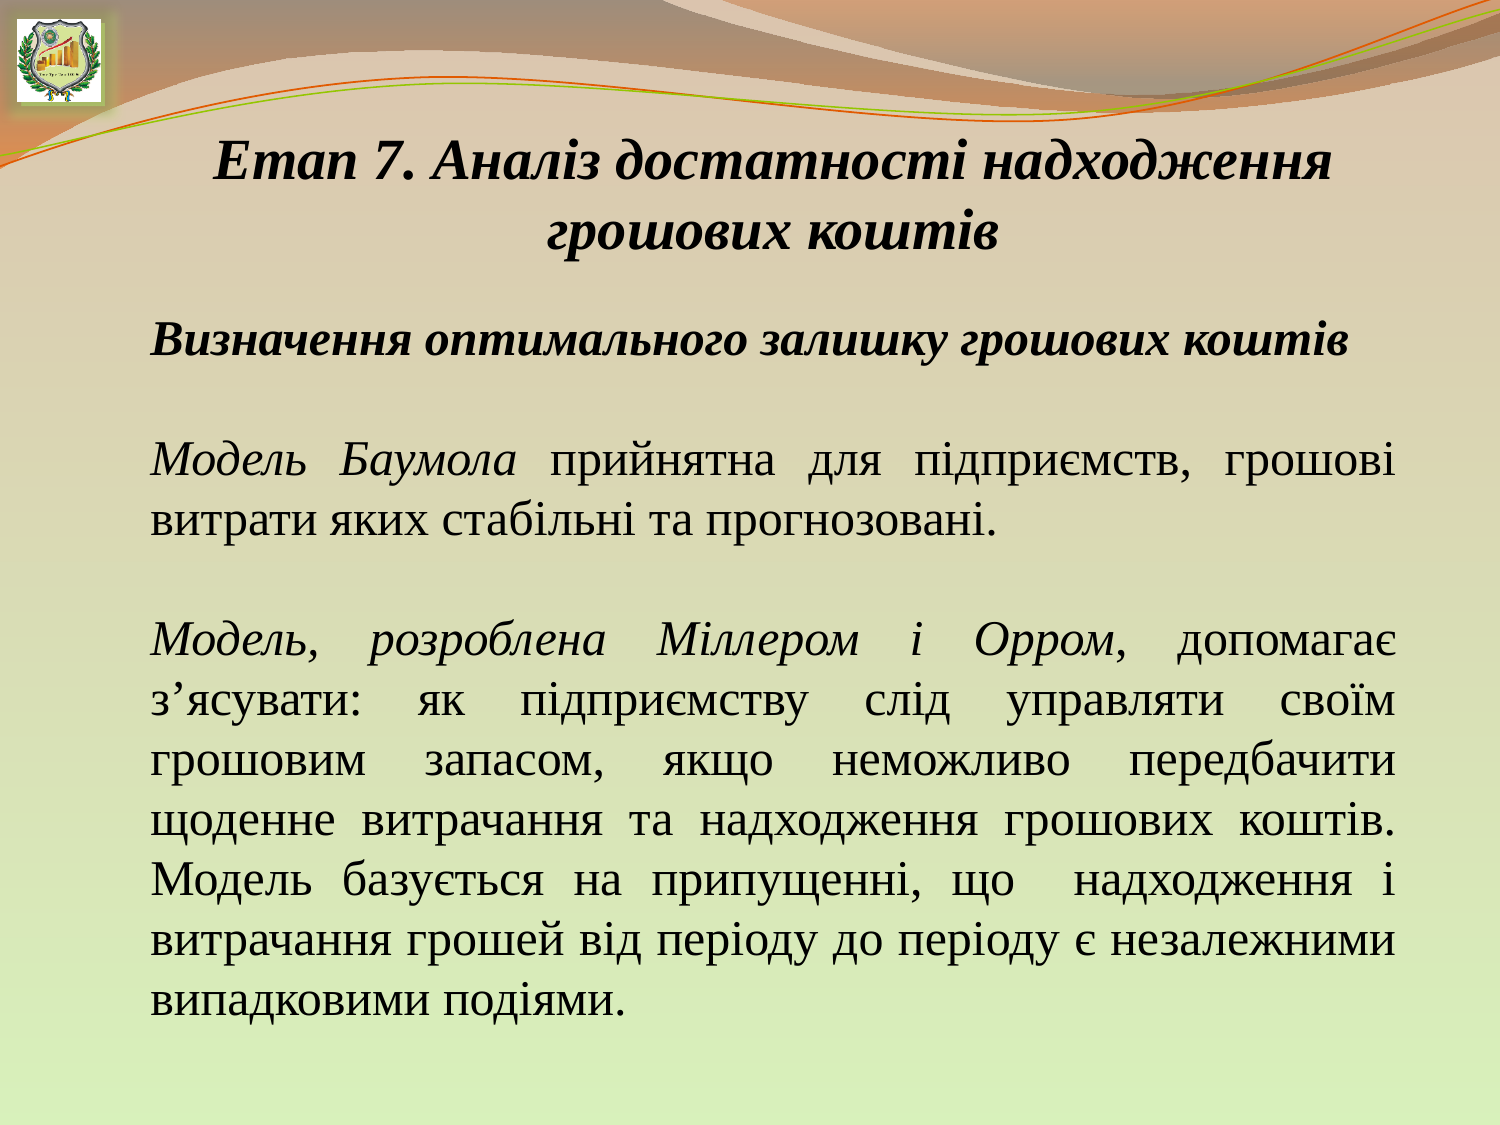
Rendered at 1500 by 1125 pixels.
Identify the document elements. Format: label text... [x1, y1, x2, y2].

picture [17, 18, 101, 102]
text_box Етап 7. Аналіз достатності надходження грошових коштів Визначення оптимального залишку грошових коштів Модель Баумола прийнятна для підприємств, грошові витрати яких стабільні та прогнозовані. Модель, розроблена Міллером і Орром, допомагає з’ясувати: як підприємству слід управляти своїм грошовим запасом, якщо неможливо передбачити щоденне витрачання та надходження грошових коштів. Модель базується на припущенні, що надходження і витрачання грошей від періоду до періоду є незалежними випадковими подіями. [135, 113, 1412, 1034]
